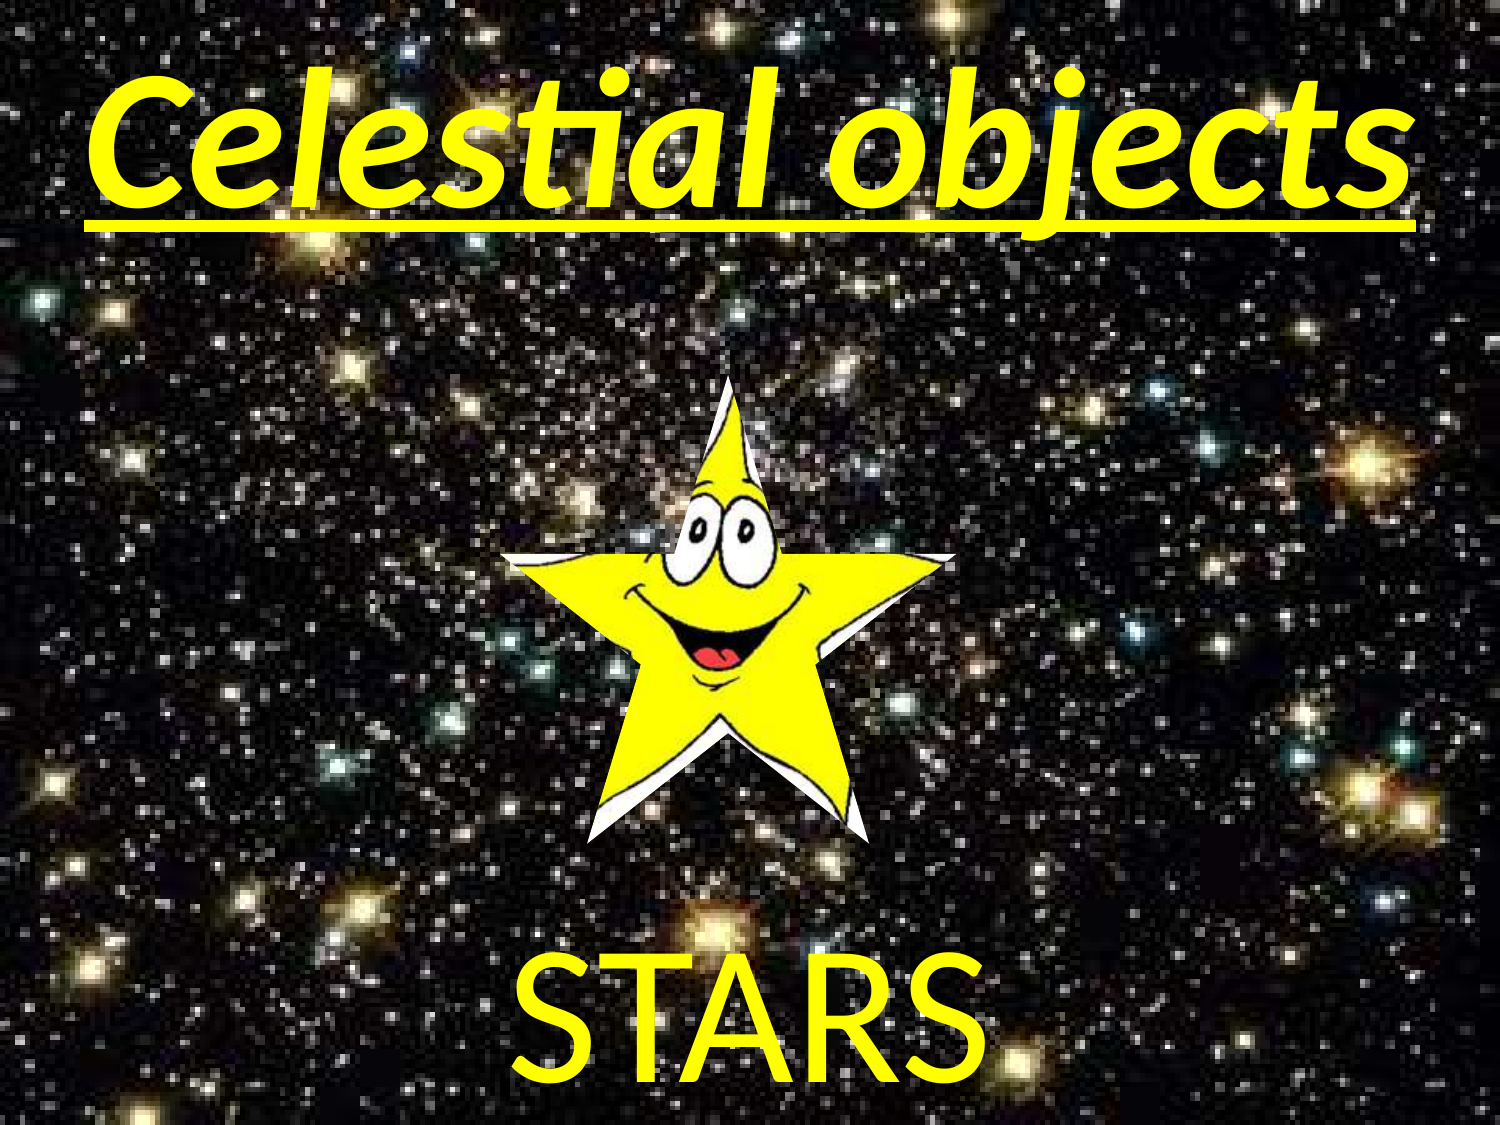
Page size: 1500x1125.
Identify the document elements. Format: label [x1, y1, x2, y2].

list [0, 0, 1500, 1125]
picture [499, 374, 957, 844]
